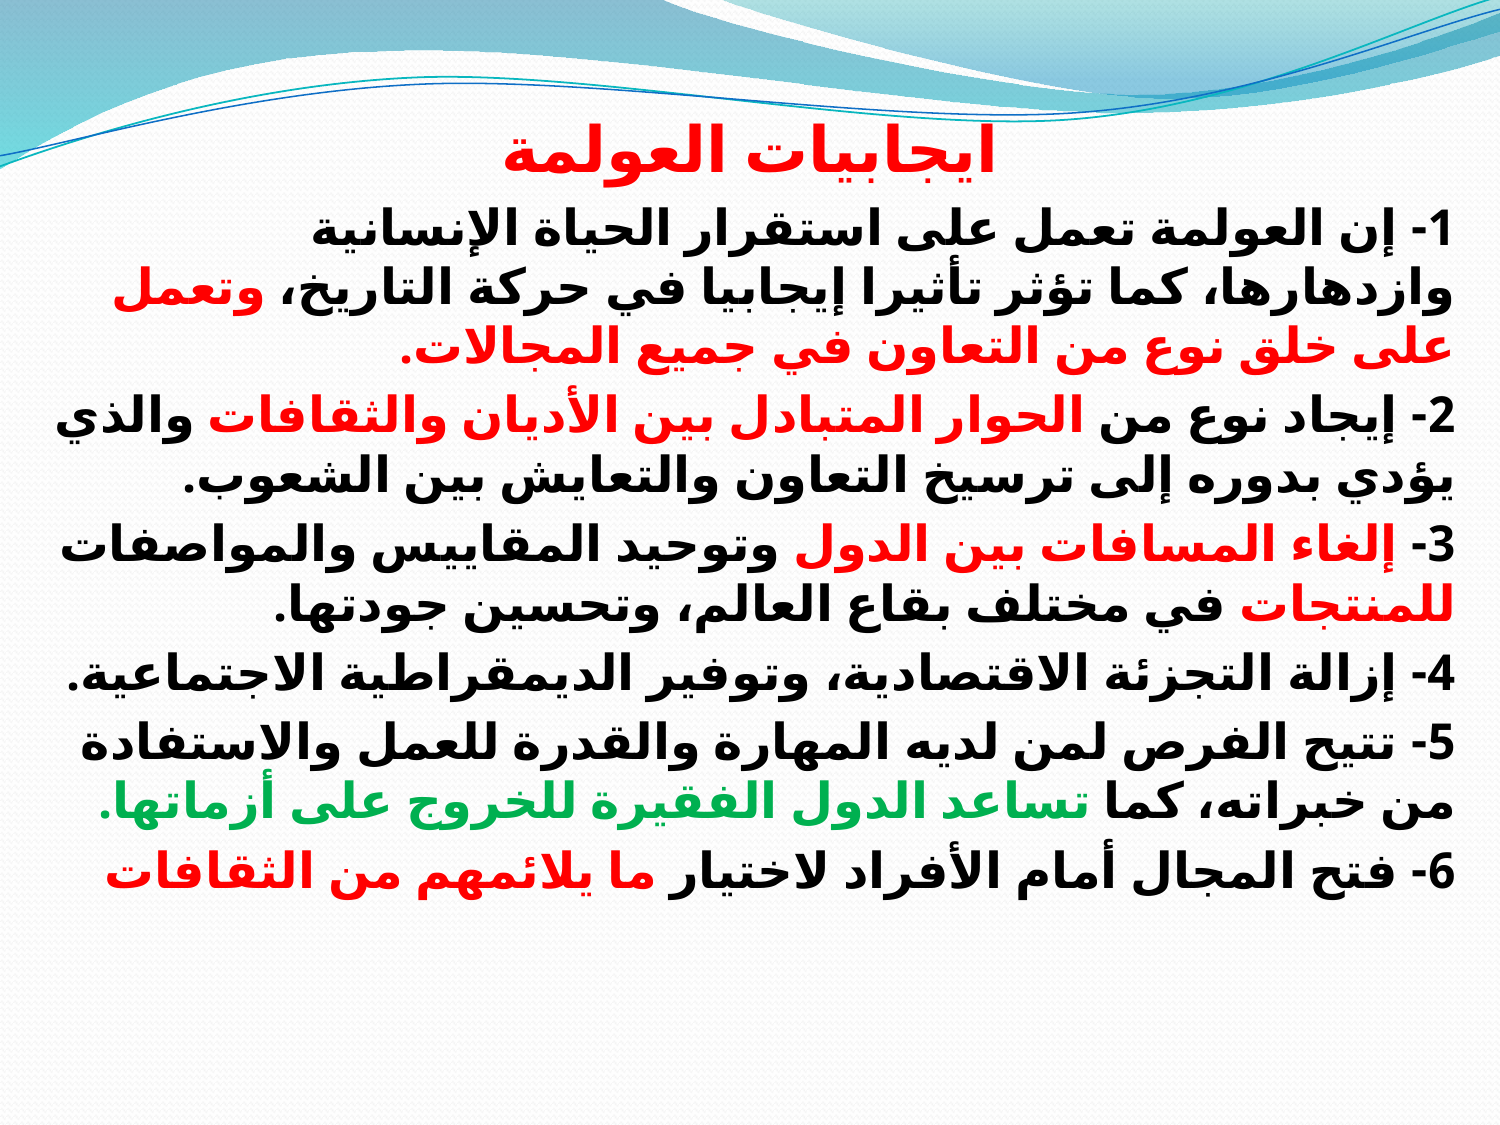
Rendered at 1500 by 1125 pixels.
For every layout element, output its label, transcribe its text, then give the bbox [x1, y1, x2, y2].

list ايجابيات العولمة 1- إن العولمة تعمل على استقرار الحياة الإنسانية وازدهارها، كما تؤثر تأثيرا إيجابيا في حركة التاريخ، وتعمل على خلق نوع من التعاون في جميع المجالات. 2- إيجاد نوع من الحوار المتبادل بين الأديان والثقافات والذي يؤدي بدوره إلى ترسيخ التعاون والتعايش بين الشعوب. 3- إلغاء المسافات بين الدول وتوحيد المقاييس والمواصفات للمنتجات في مختلف بقاع العالم، وتحسين جودتها. 4- إزالة التجزئة الاقتصادية، وتوفير الديمقراطية الاجتماعية. 5- تتيح الفرص لمن لديه المهارة والقدرة للعمل والاستفادة من خبراته، كما تساعد الدول الفقيرة للخروج على أزماتها. 6- فتح المجال أمام الأفراد لاختيار ما يلائمهم من الثقافات [29, 101, 1471, 1094]
